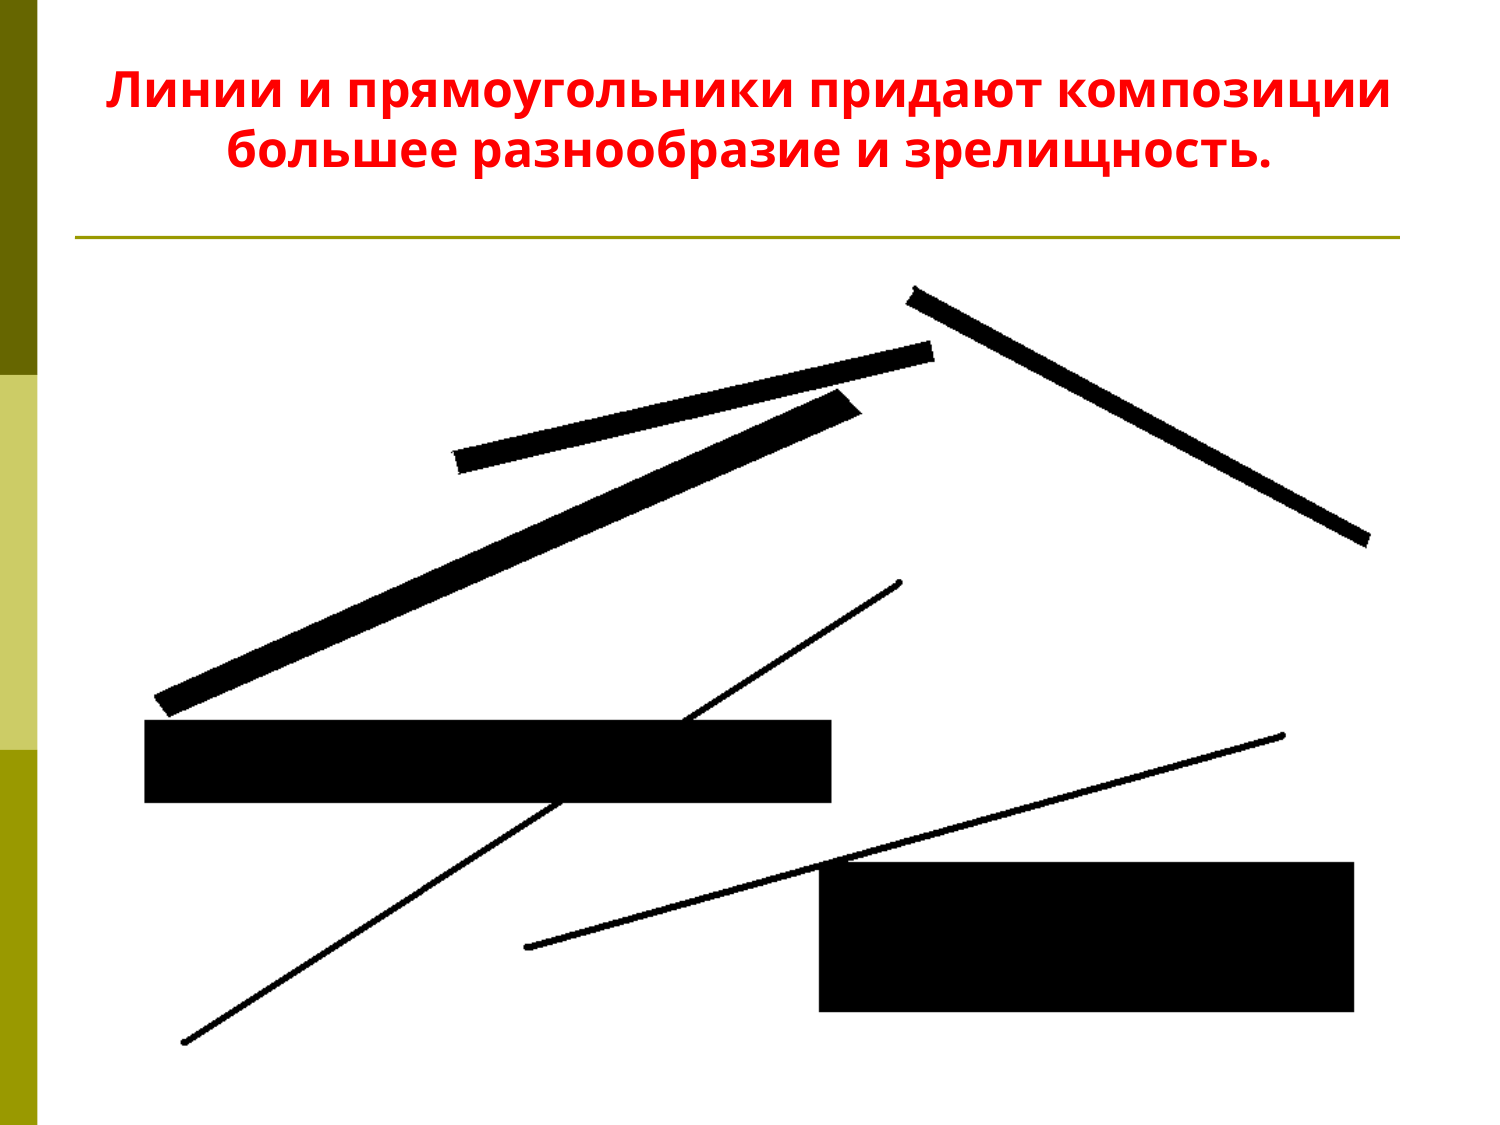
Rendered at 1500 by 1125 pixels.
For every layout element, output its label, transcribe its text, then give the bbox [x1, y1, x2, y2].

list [100, 266, 1424, 1083]
title Линии и прямоугольники придают композиции большее разнообразие и зрелищность. [74, 45, 1426, 186]
